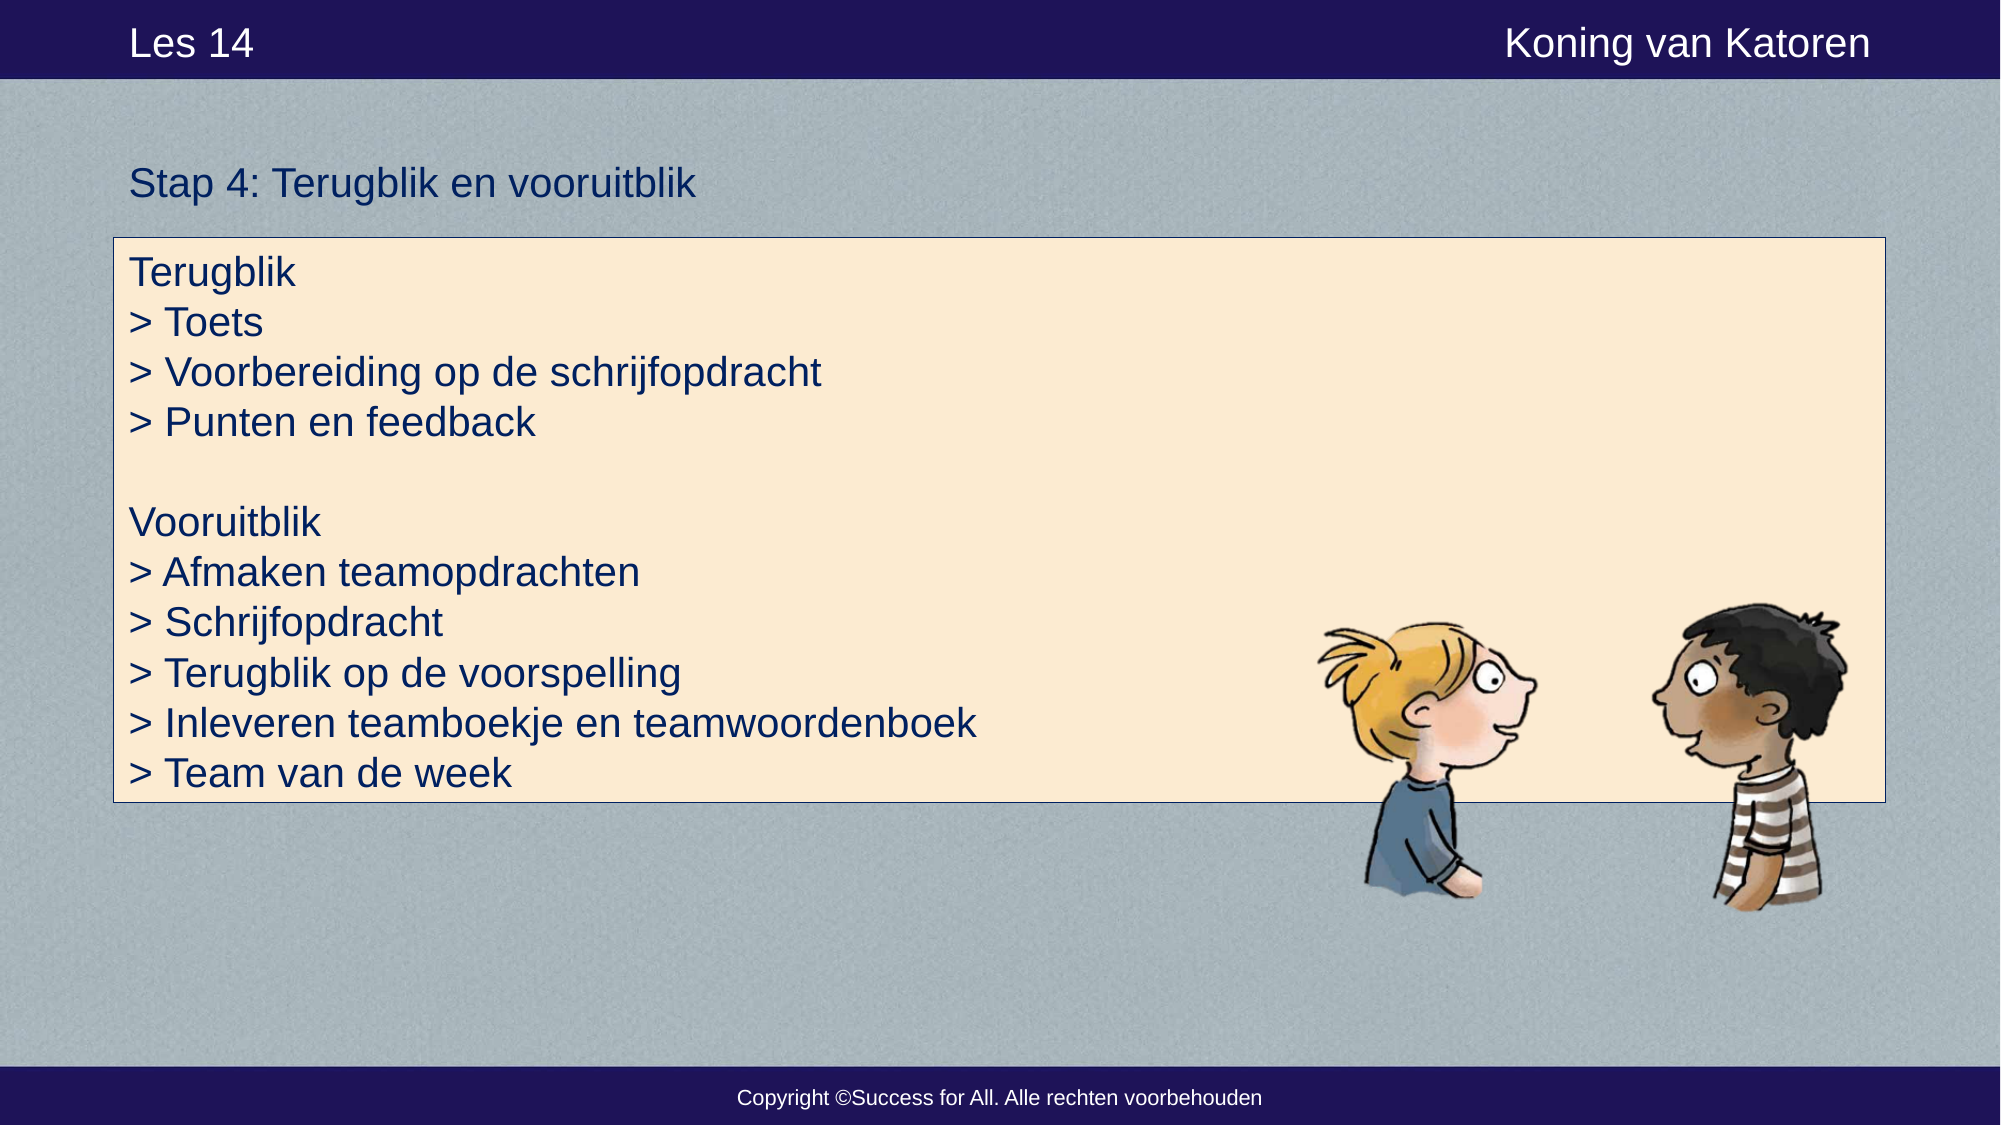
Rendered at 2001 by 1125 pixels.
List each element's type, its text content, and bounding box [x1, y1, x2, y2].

text_box Koning van Katoren [999, 8, 1886, 73]
text_box Terugblik > Toets > Voorbereiding op de schrijfopdracht > Punten en feedback Vooruitblik > Afmaken teamopdrachten > Schrijfopdracht > Terugblik op de voorspelling > Inleveren teamboekje en teamwoordenboek > Team van de week [113, 237, 1886, 803]
picture [0, 0, 2001, 1125]
text_box Stap 4: Terugblik en vooruitblik [113, 148, 1635, 214]
text_box Copyright ©Success for All. Alle rechten voorbehouden [0, 1076, 2000, 1125]
text_box Les 14 [114, 8, 354, 73]
